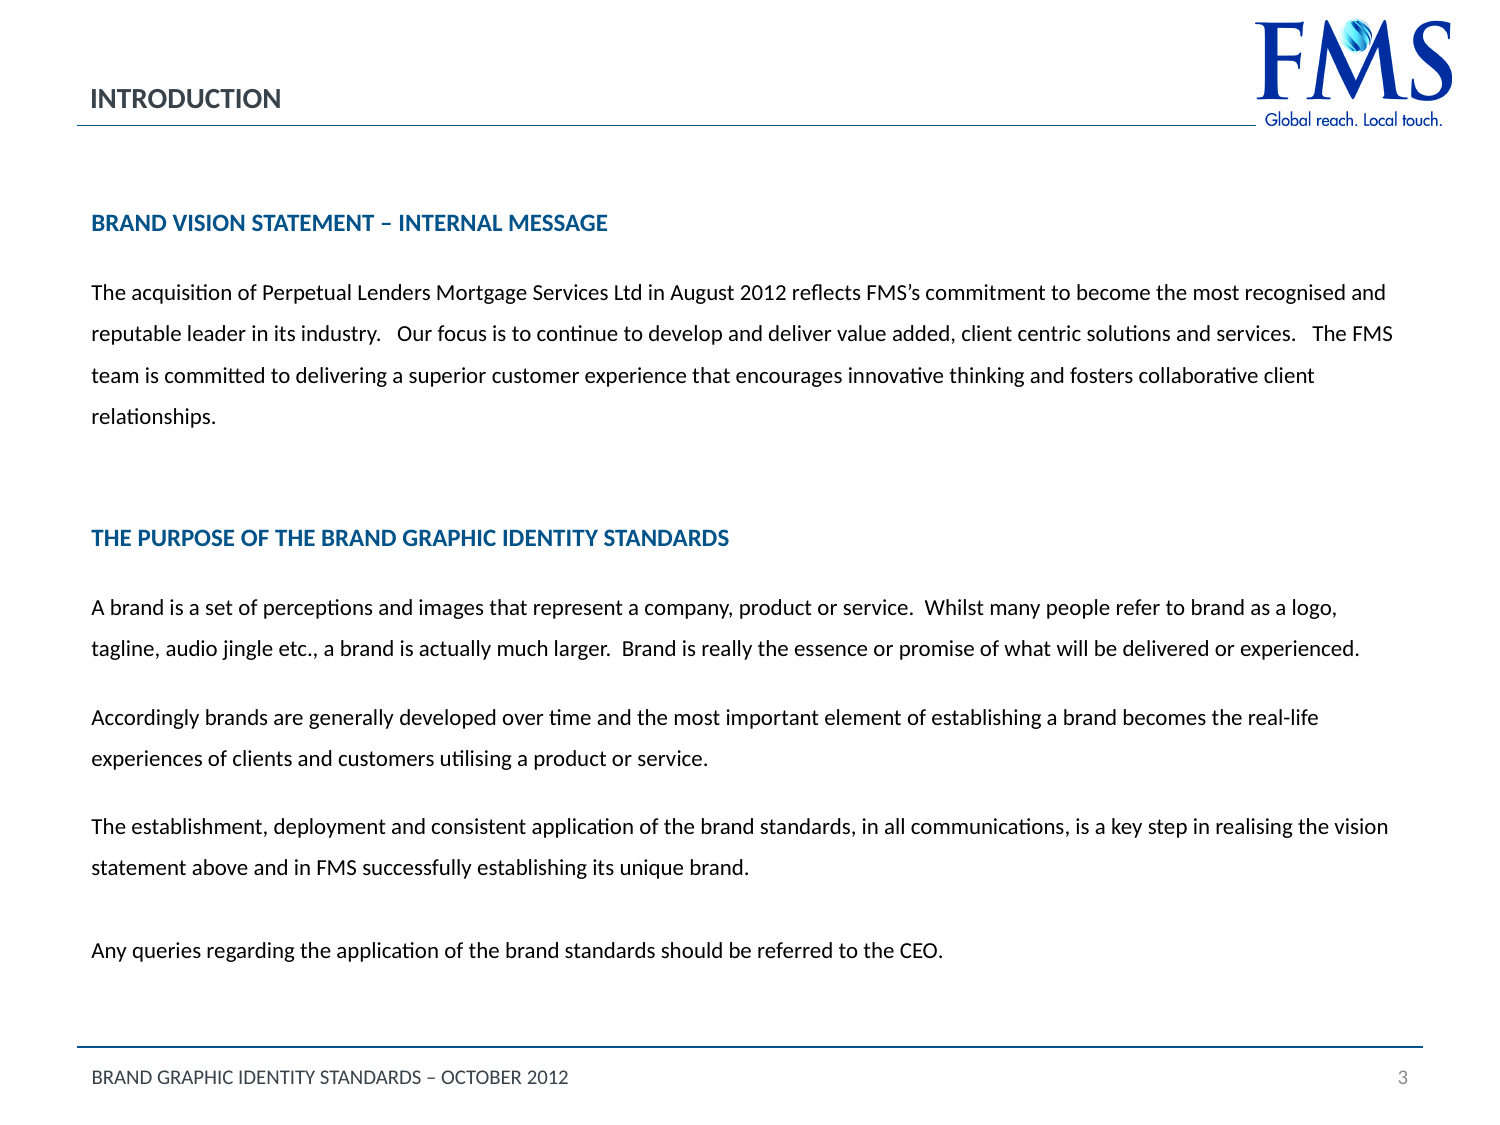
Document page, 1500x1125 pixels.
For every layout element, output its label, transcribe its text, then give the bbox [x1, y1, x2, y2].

slide_number 3 [950, 1058, 1424, 1094]
picture [1255, 19, 1452, 126]
text_box THE PURPOSE OF THE BRAND GRAPHIC IDENTITY STANDARDS A brand is a set of perceptions and images that represent a company, product or service. Whilst many people refer to brand as a logo, tagline, audio jingle etc., a brand is actually much larger. Brand is really the essence or promise of what will be delivered or experienced. Accordingly brands are generally developed over time and the most important element of establishing a brand becomes the real-life experiences of clients and customers utilising a product or service. The establishment, deployment and consistent application of the brand standards, in all communications, is a key step in realising the vision statement above and in FMS successfully establishing its unique brand. Any queries regarding the application of the brand standards should be referred to the CEO. [76, 498, 1424, 971]
title INTRODUCTION [75, 78, 1223, 116]
footer BRAND GRAPHIC IDENTITY STANDARDS – OCTOBER 2012 [76, 1058, 609, 1094]
text_box BRAND VISION STATEMENT – INTERNAL MESSAGE The acquisition of Perpetual Lenders Mortgage Services Ltd in August 2012 reflects FMS’s commitment to become the most recognised and reputable leader in its industry. Our focus is to continue to develop and deliver value added, client centric solutions and services. The FMS team is committed to delivering a superior customer experience that encourages innovative thinking and fosters collaborative client relationships. [76, 184, 1424, 478]
